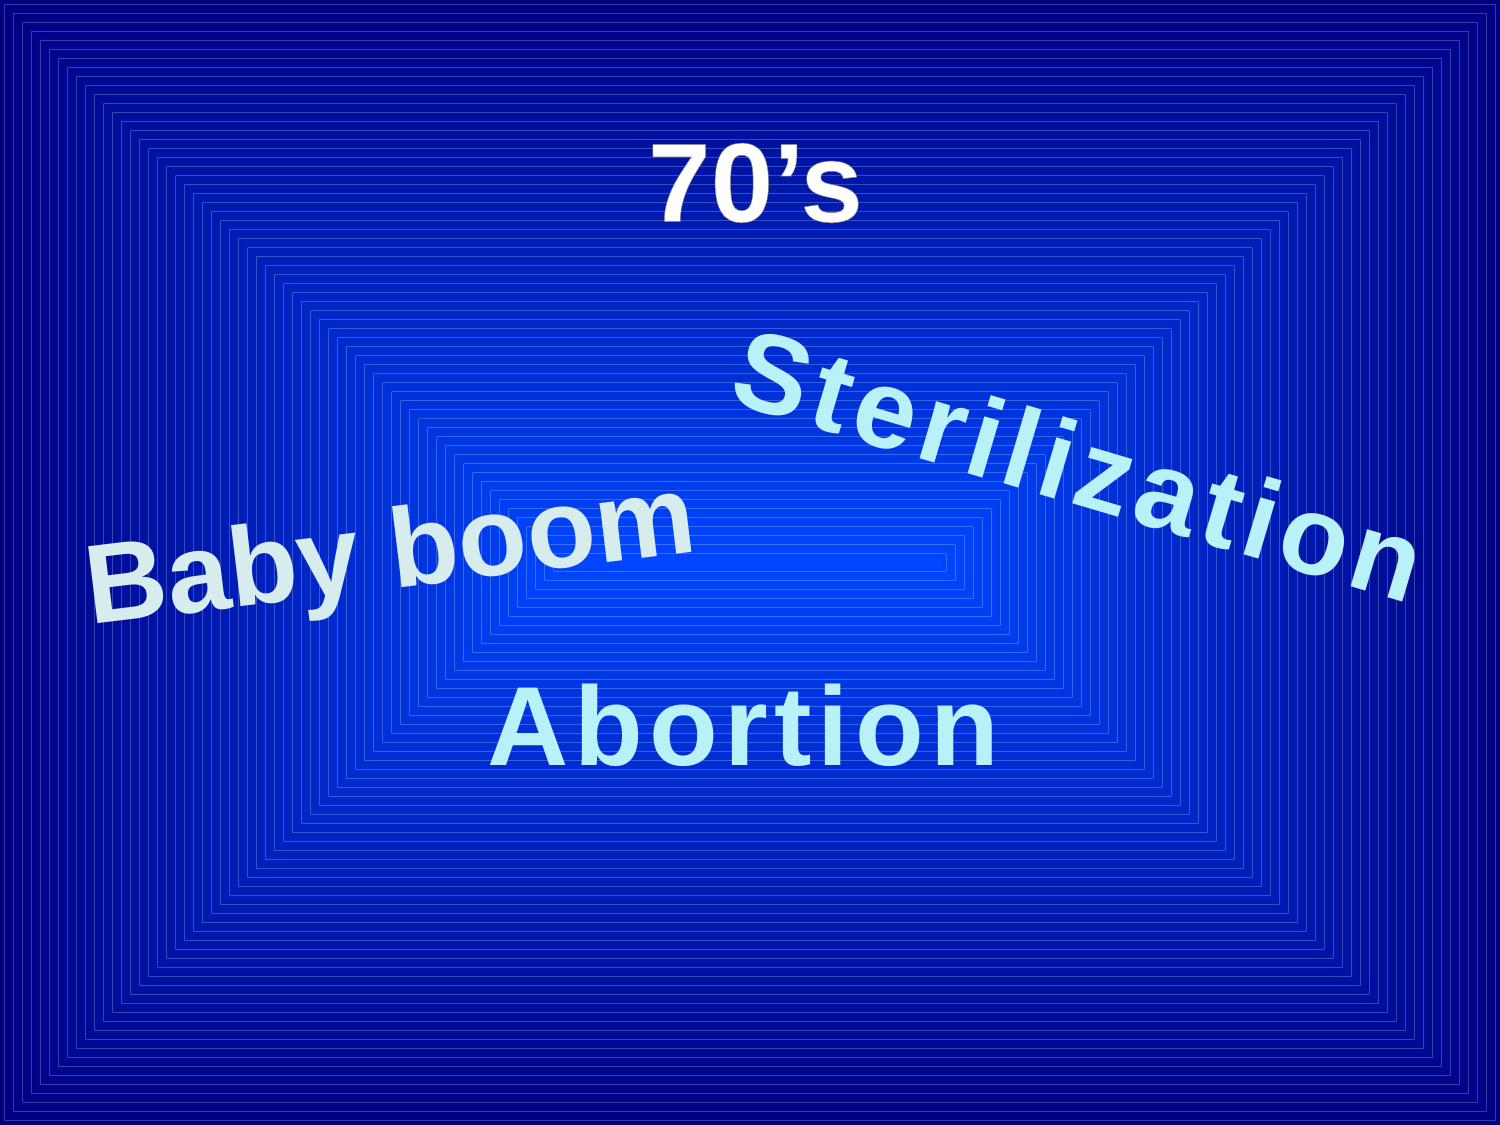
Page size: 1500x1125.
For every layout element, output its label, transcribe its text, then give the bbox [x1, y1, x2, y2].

text_box Abortion [472, 645, 1015, 796]
text_box Sterilization [703, 282, 1459, 638]
text_box Baby boom [61, 429, 718, 657]
text_box 70’s [632, 101, 878, 252]
